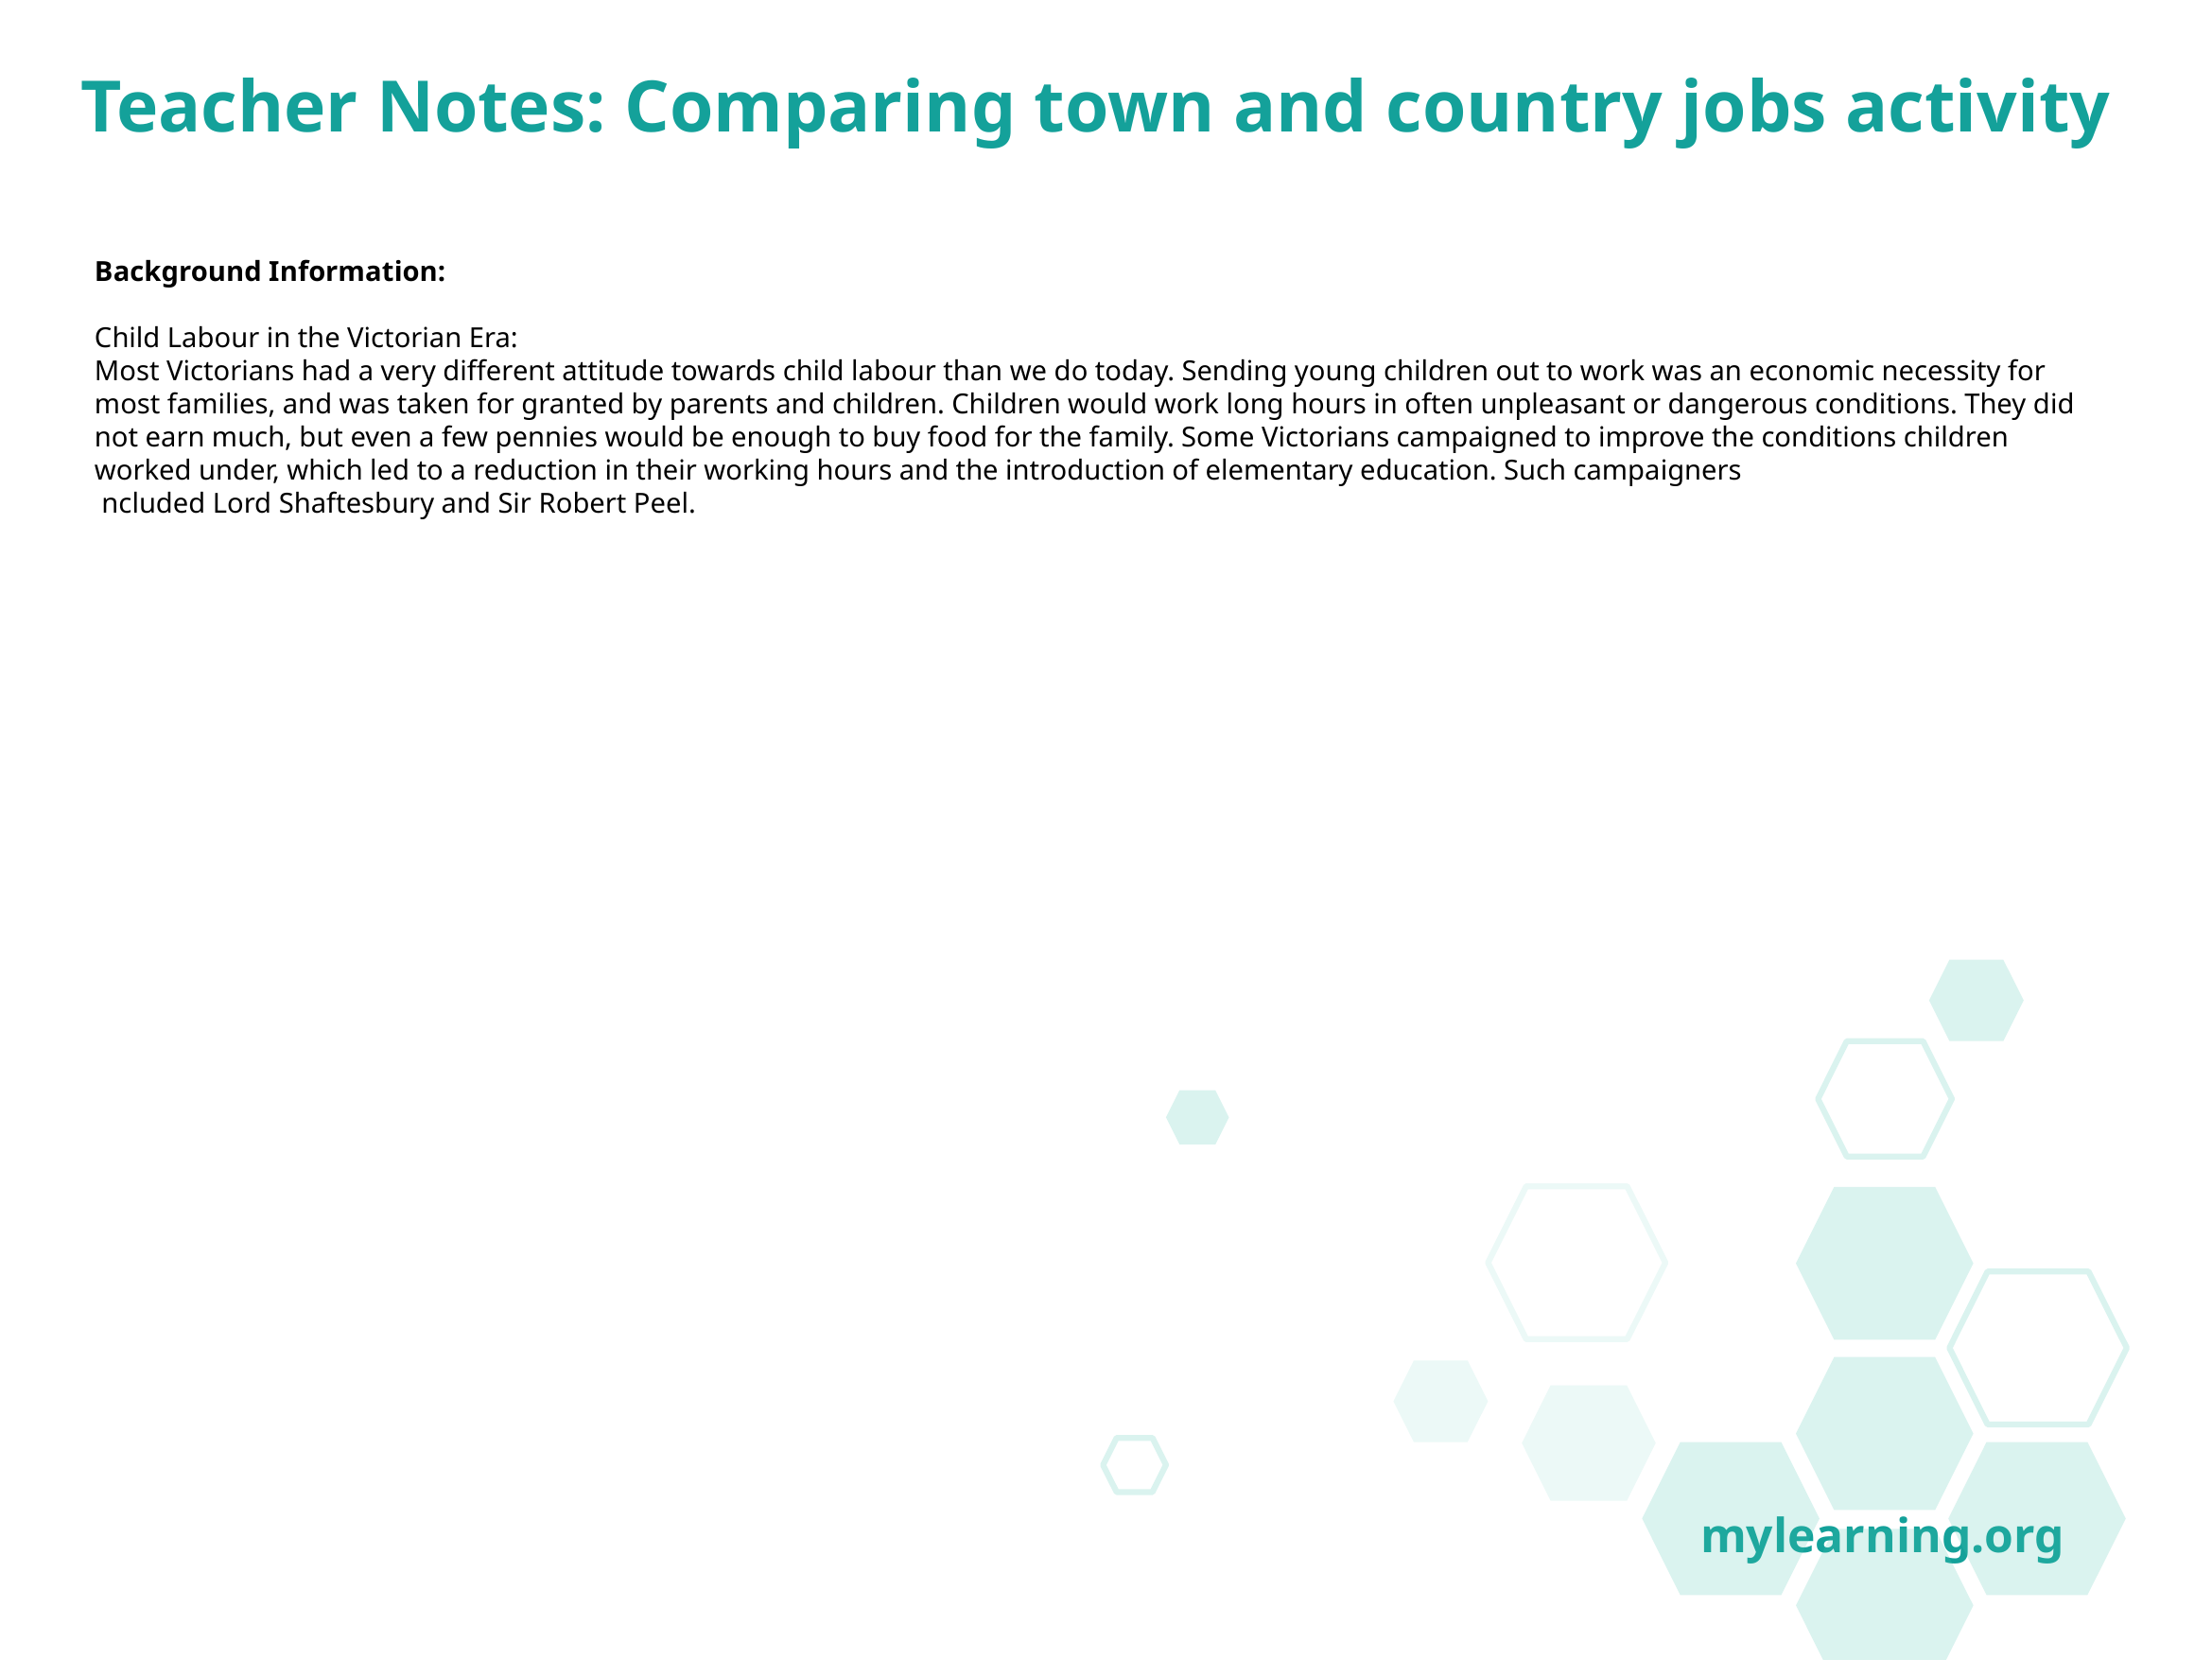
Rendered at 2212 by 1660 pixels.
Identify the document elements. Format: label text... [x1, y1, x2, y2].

text_box Teacher Notes: Comparing town and country jobs activity [80, 61, 2165, 147]
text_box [1103, 959, 2128, 1660]
text_box Background Information: Child Labour in the Victorian Era: Most Victorians had a very different attitude towards child labour than we do today. Sending young children out to work was an economic necessity for most families, and was taken for granted by parents and children. Children would work long hours in often unpleasant or dangerous conditions. They did not earn much, but even a few pennies would be enough to buy food for the family. Some Victorians campaigned to improve the conditions children worked under, which led to a reduction in their working hours and the introduction of elementary education. Such campaigners ncluded Lord Shaftesbury and Sir Robert Peel. [80, 246, 2099, 526]
